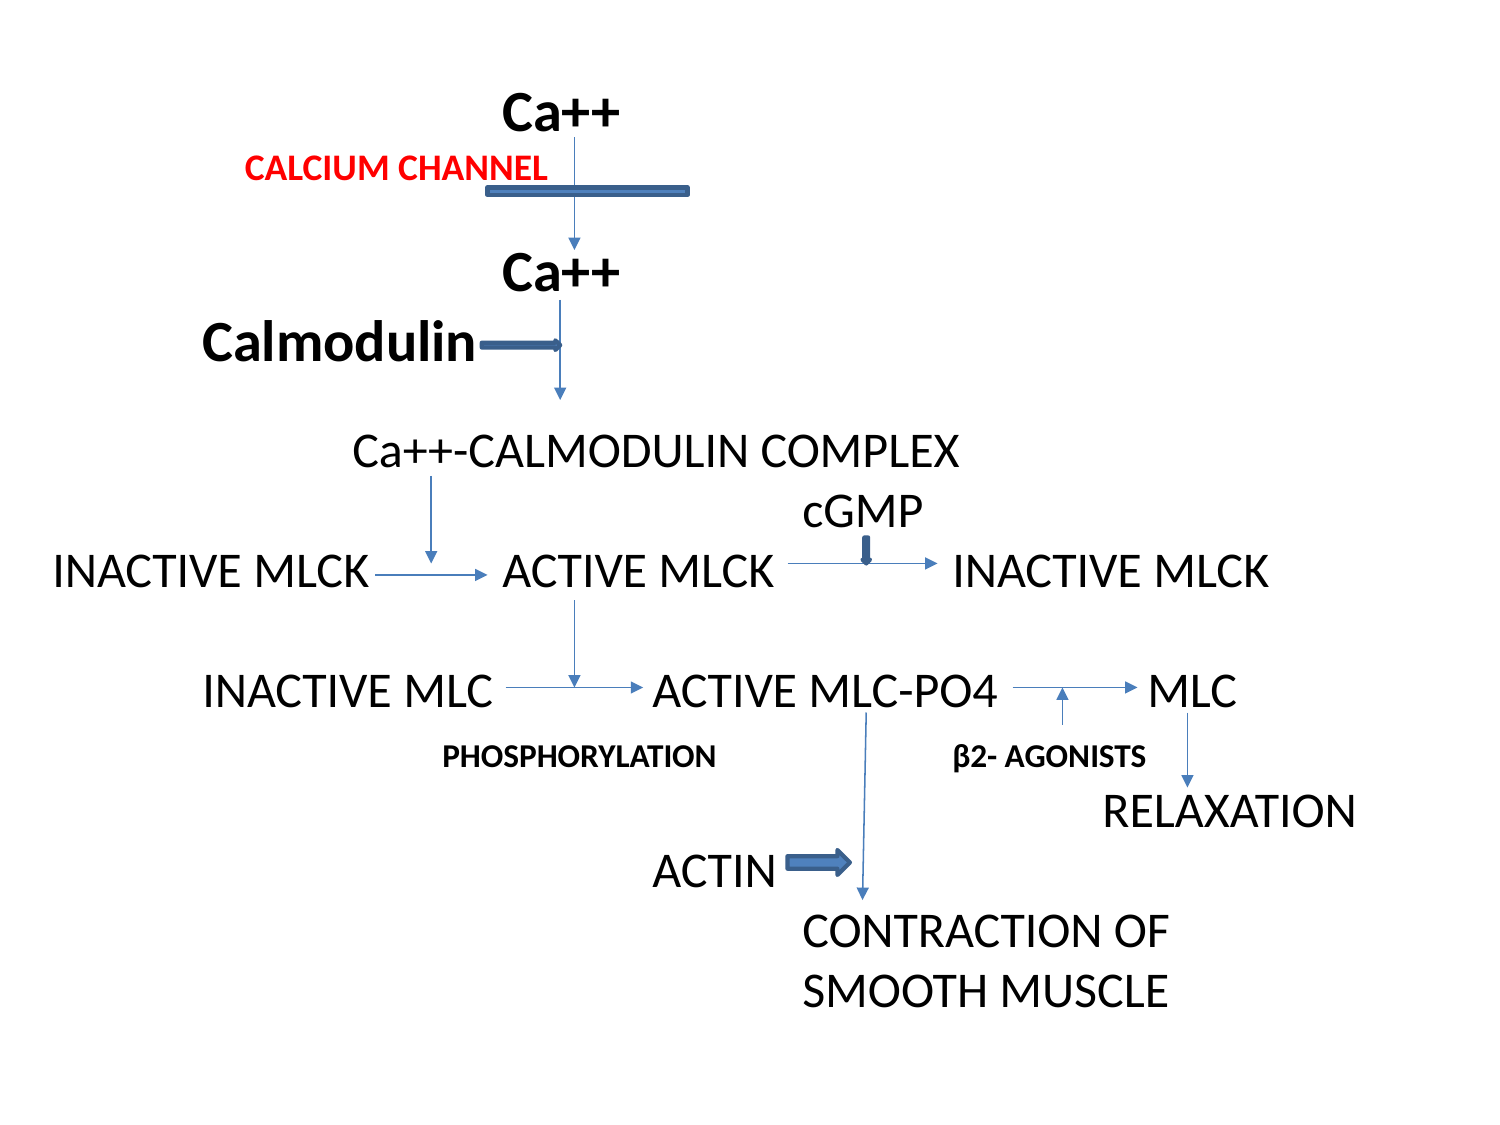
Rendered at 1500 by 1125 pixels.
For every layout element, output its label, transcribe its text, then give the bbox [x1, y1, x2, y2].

text_box [485, 185, 570, 197]
text_box [579, 185, 690, 197]
text_box [785, 848, 853, 877]
text_box [860, 535, 872, 562]
text_box [479, 338, 555, 352]
text_box Ca++ CALCIUM CHANNEL Ca++ Calmodulin Ca++-CALMODULIN COMPLEX cGMP INACTIVE MLCK ACTIVE MLCK INACTIVE MLCK INACTIVE MLC ACTIVE MLC-PO4 MLC PHOSPHORYLATION β2- AGONISTS RELAXATION ACTIN CONTRACTION OF SMOOTH MUSCLE [37, 65, 1475, 1125]
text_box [862, 712, 867, 901]
